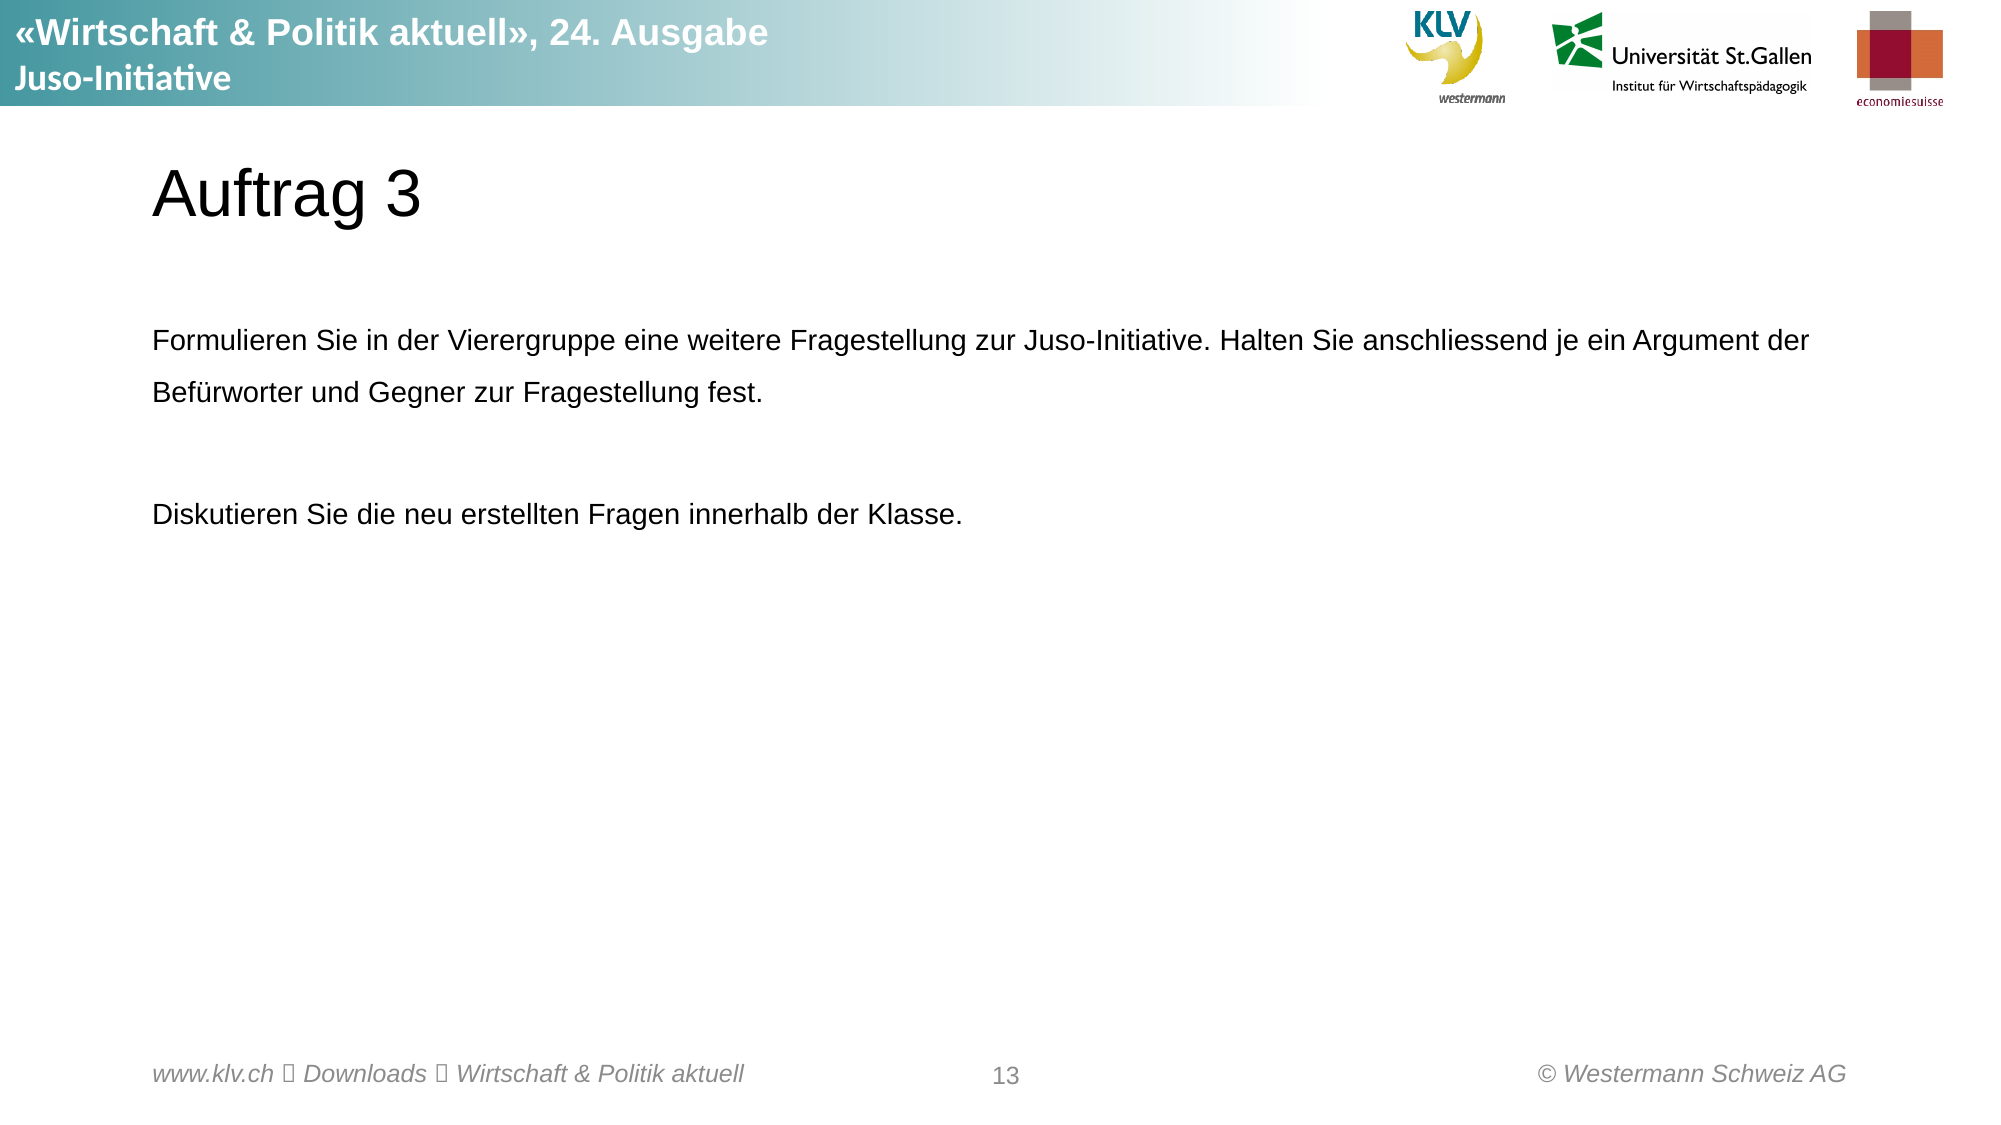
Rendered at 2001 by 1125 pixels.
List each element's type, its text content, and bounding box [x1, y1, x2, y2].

picture [1857, 11, 1943, 106]
picture [1406, 11, 1505, 92]
picture [1552, 12, 1811, 92]
text_box Formulieren Sie in der Vierergruppe eine weitere Fragestellung zur Juso-Initiative. Halten Sie anschliessend je ein Argument der Befürworter und Gegner zur Fragestellung fest. Diskutieren Sie die neu erstellten Fragen innerhalb der Klasse. [137, 296, 1863, 538]
text_box © Westermann Schweiz AG [1204, 1042, 1863, 1103]
slide_number www.klv.ch  Downloads  Wirtschaft & Politik aktuell [137, 1042, 813, 1103]
slide_number 13 [812, 1044, 1200, 1105]
title Auftrag 3 [137, 92, 1863, 296]
